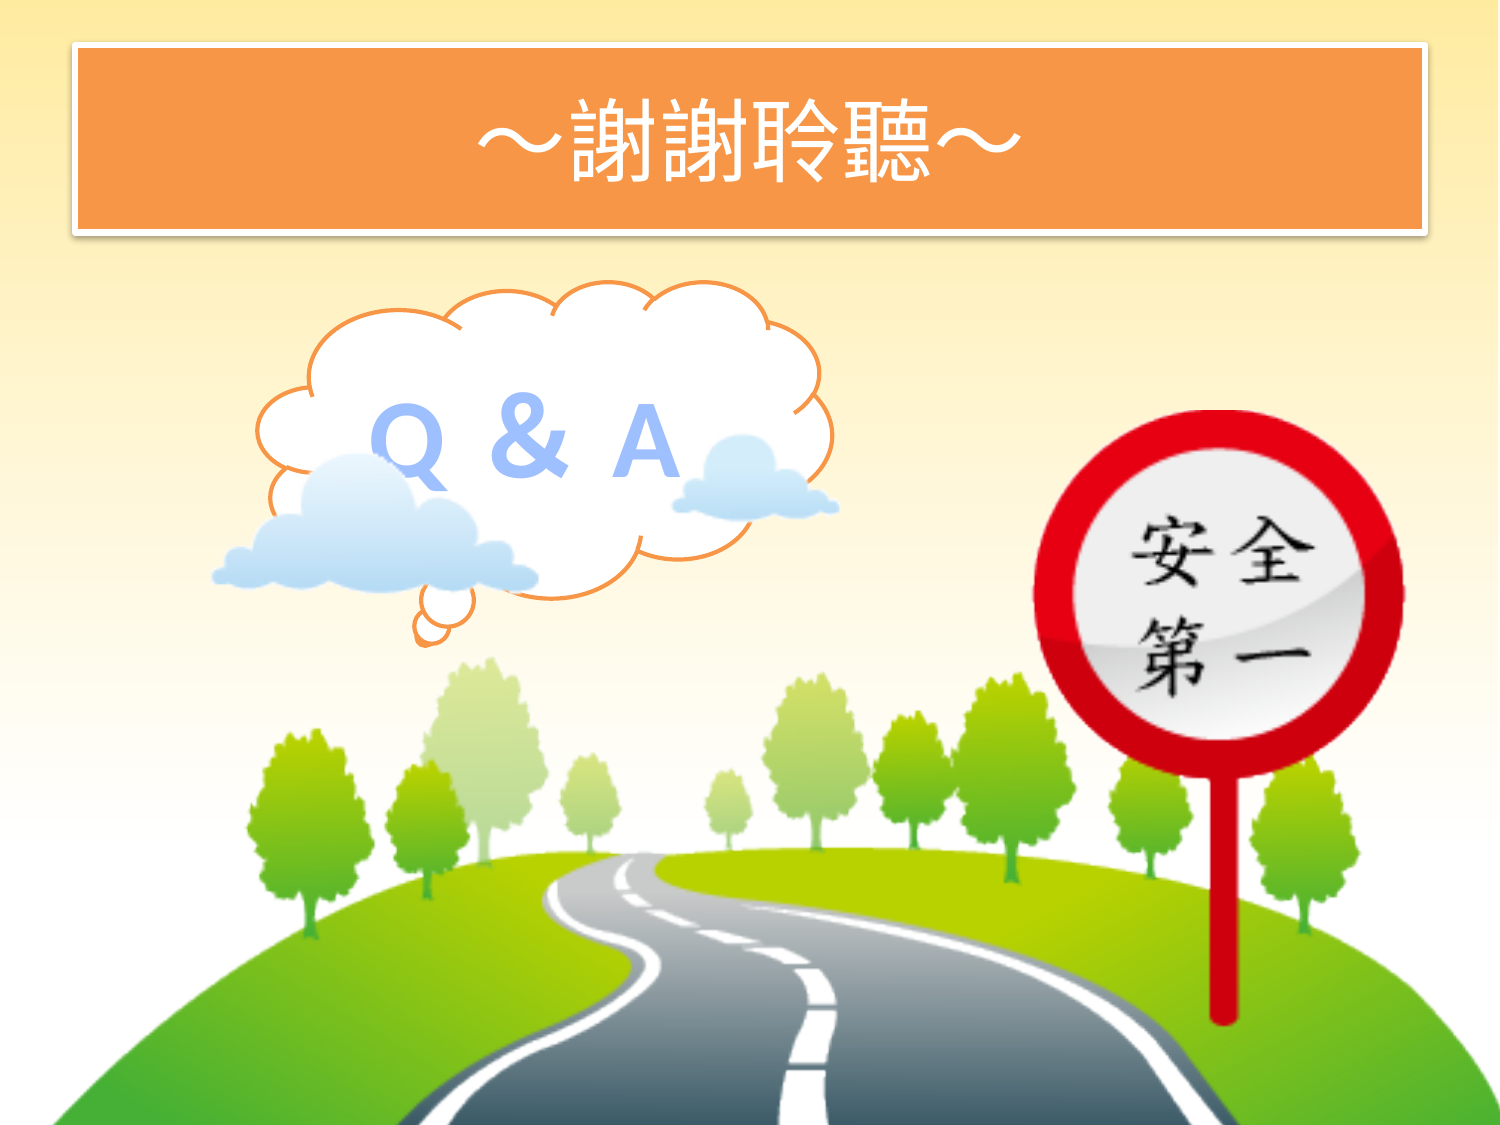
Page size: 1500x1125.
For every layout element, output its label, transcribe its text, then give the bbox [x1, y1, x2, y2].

title ～謝謝聆聽～ [72, 42, 1428, 236]
text_box Q＆A [262, 280, 828, 409]
picture [0, 0, 1500, 1125]
